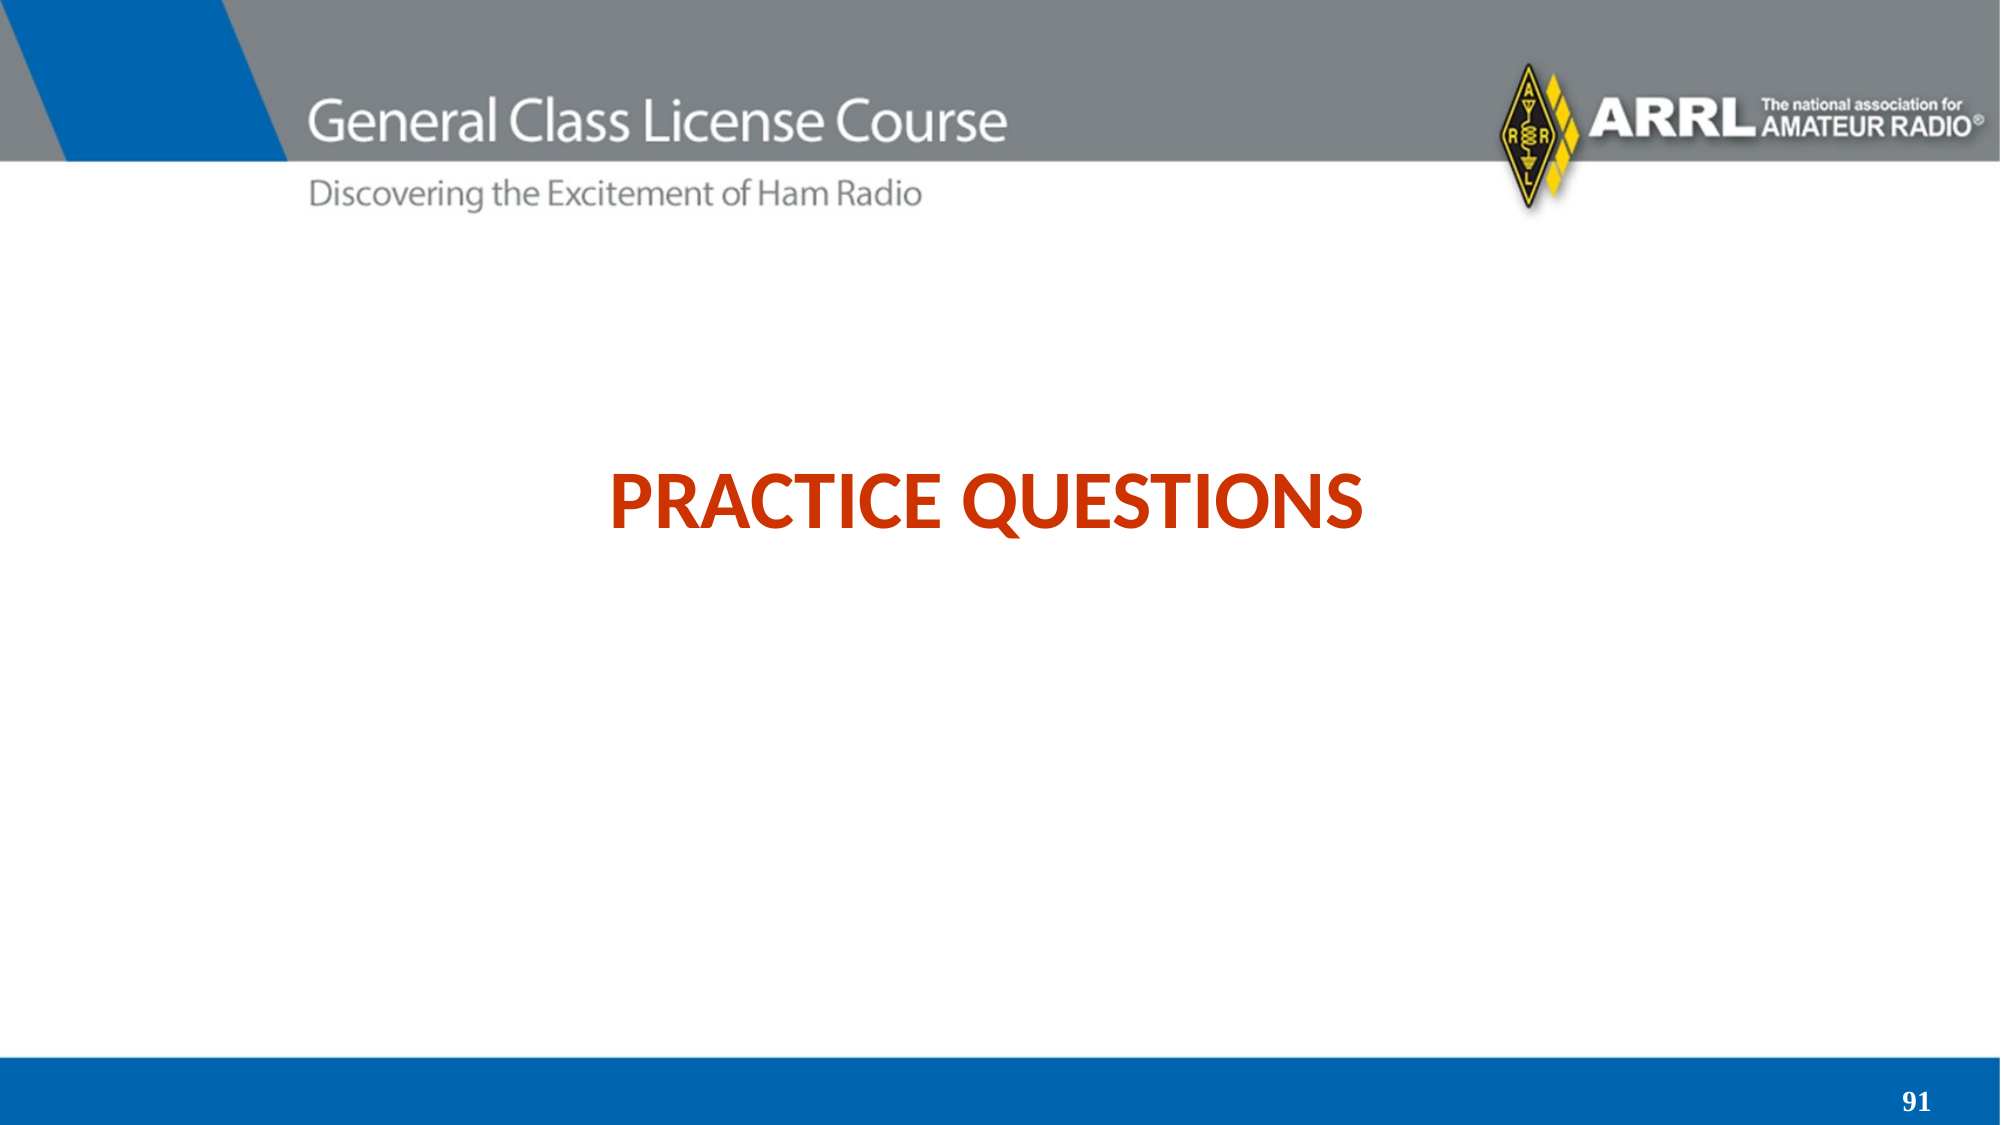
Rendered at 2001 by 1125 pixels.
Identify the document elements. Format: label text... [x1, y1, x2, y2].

title PRACTICE QUESTIONS [87, 437, 1888, 625]
picture [0, 0, 2001, 1125]
